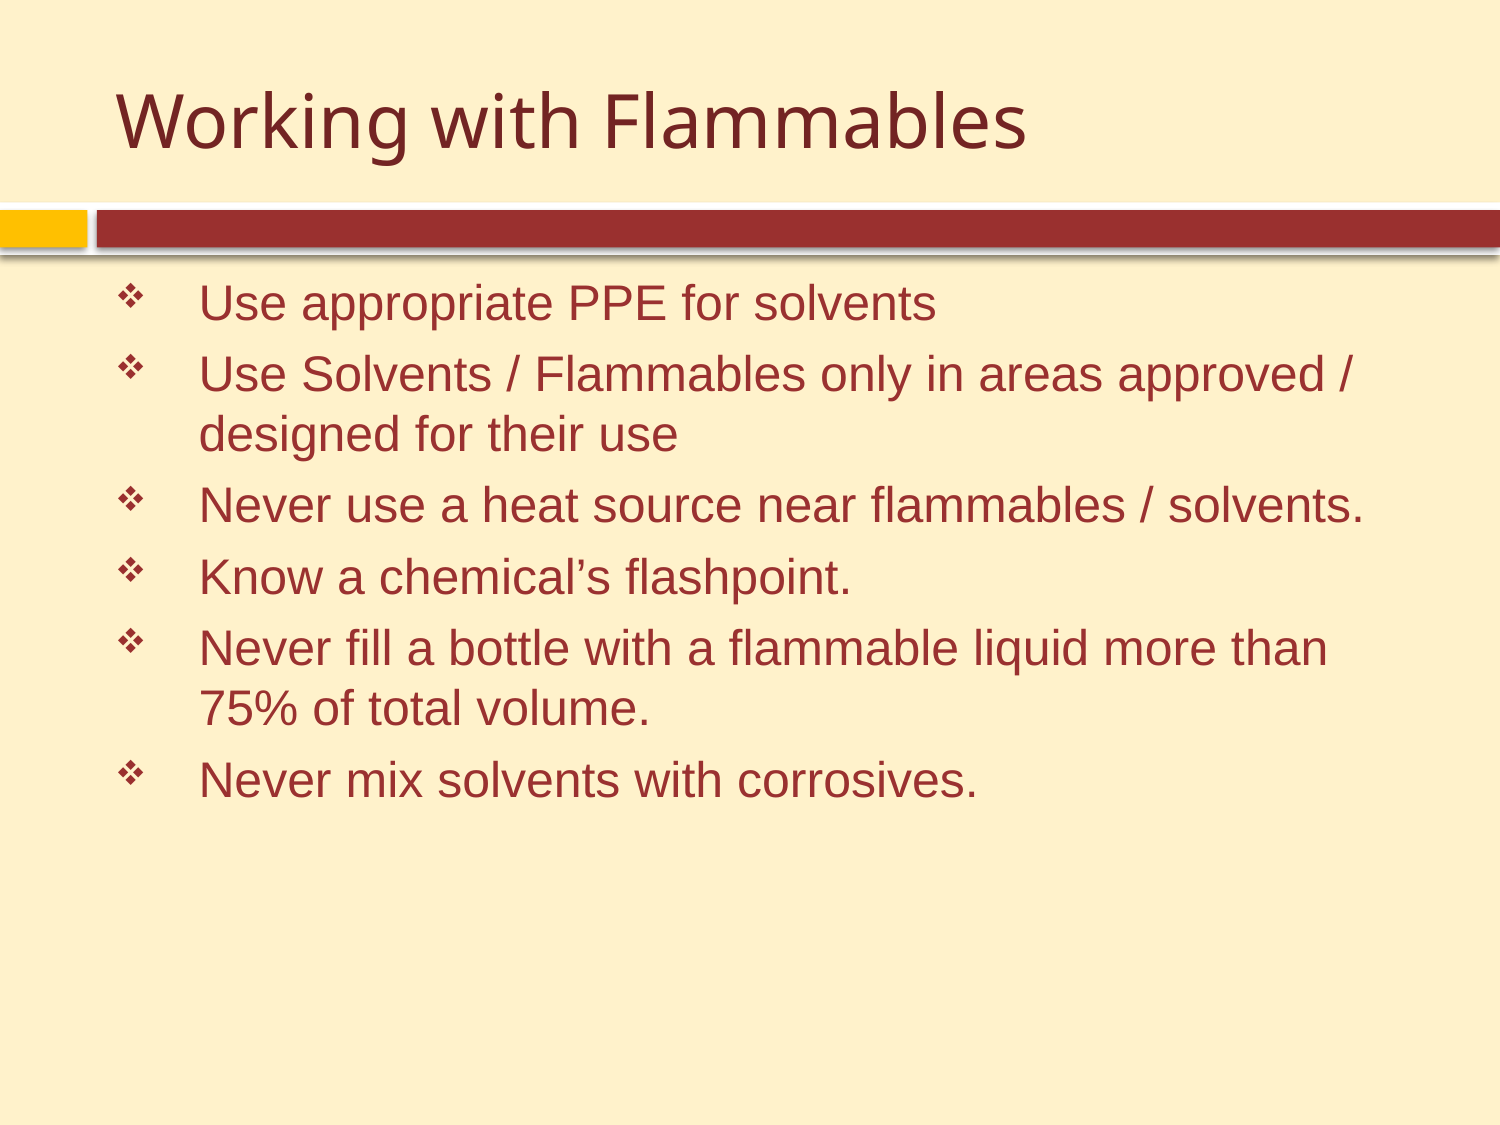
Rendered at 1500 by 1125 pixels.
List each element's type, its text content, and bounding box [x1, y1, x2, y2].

title Working with Flammables [100, 37, 1438, 200]
list Use appropriate PPE for solvents Use Solvents / Flammables only in areas approved / designed for their use Never use a heat source near flammables / solvents. Know a chemical’s flashpoint. Never fill a bottle with a flammable liquid more than 75% of total volume. Never mix solvents with corrosives. [100, 262, 1438, 1000]
